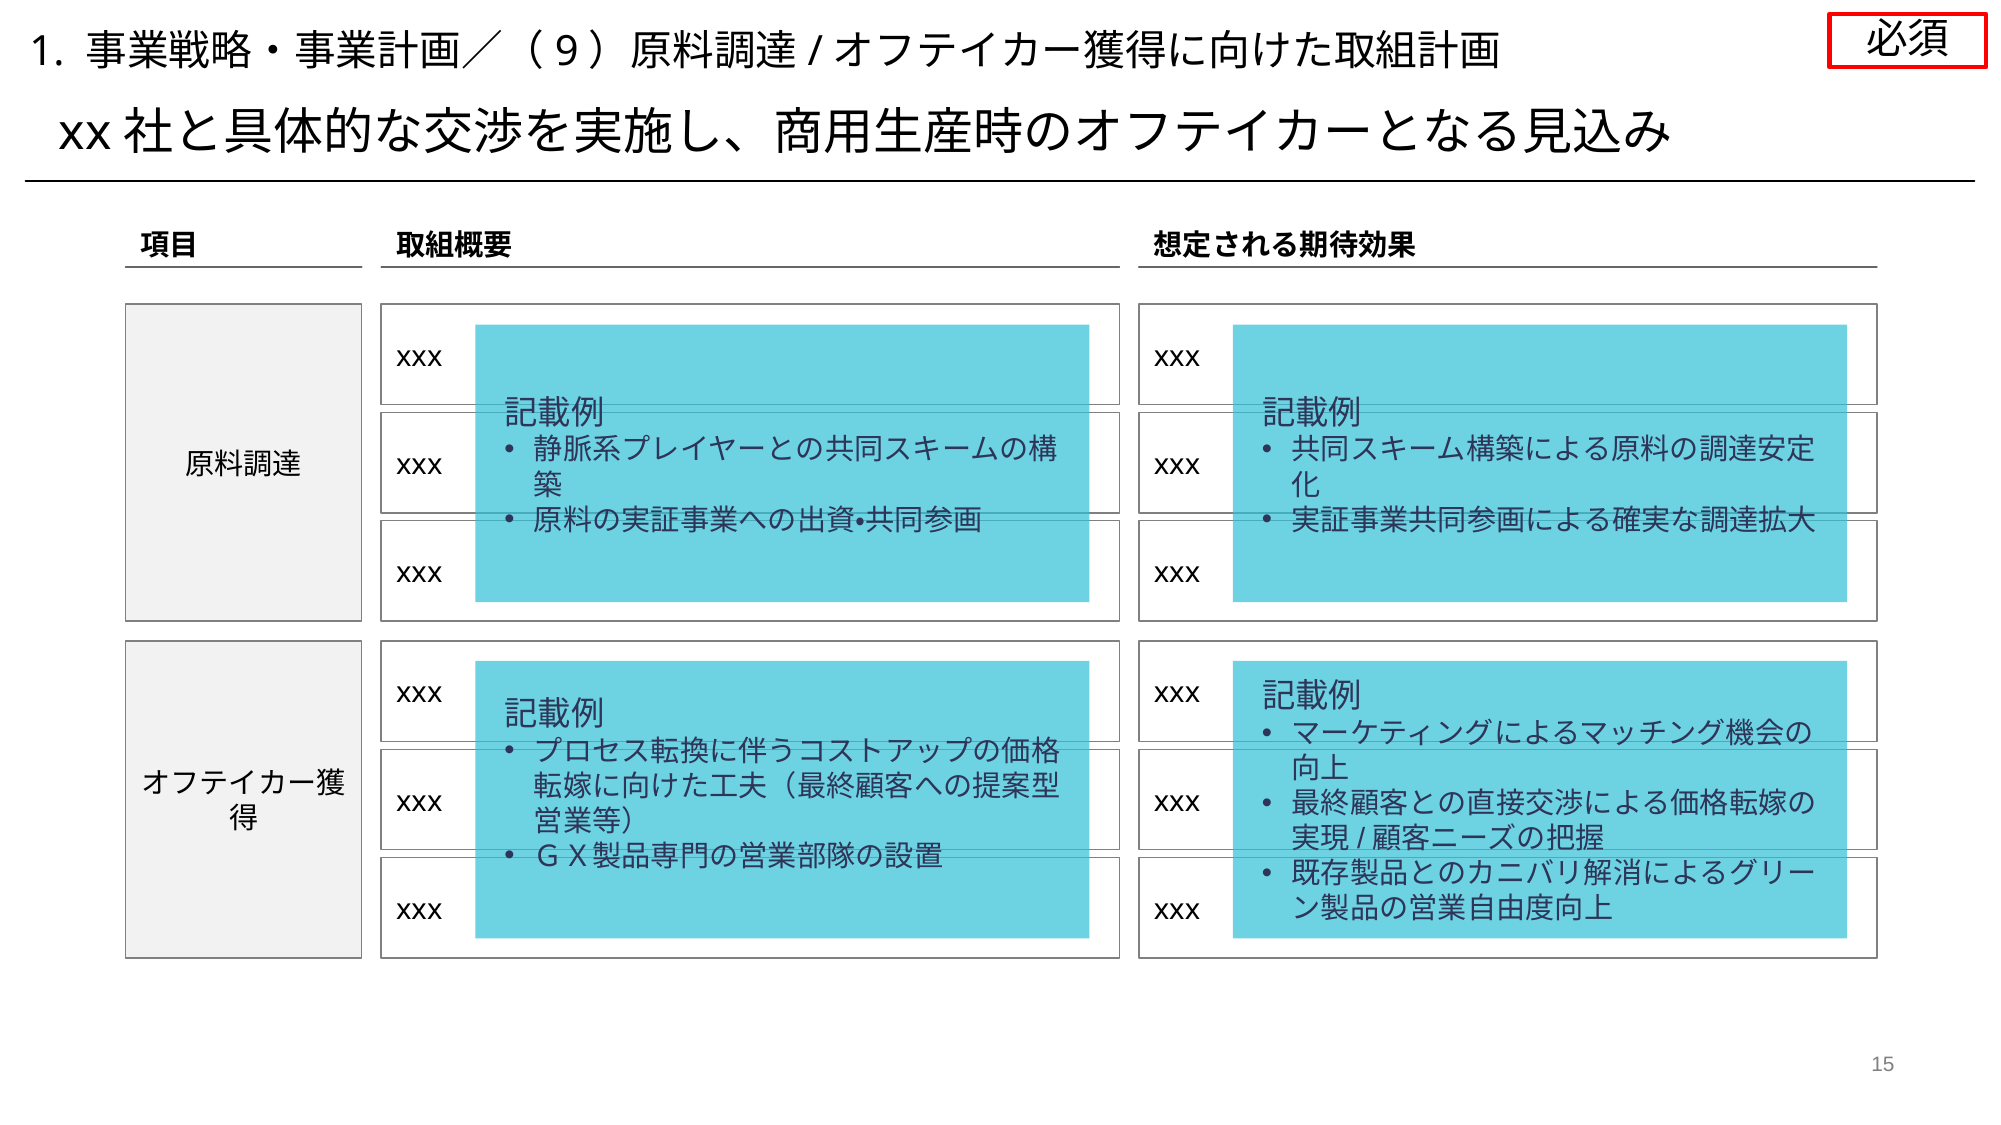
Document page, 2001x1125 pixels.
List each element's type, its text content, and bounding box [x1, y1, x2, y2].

text_box xxx [1848, 412, 1878, 514]
text_box xxx [1090, 412, 1120, 514]
text_box xxx [380, 412, 474, 514]
text_box xxx [380, 857, 1120, 959]
text_box 記載例 共同スキーム構築による原料の調達安定化 実証事業共同参画による確実な調達拡大 [1232, 324, 1848, 603]
text_box 記載例 マーケティングによるマッチング機会の向上 最終顧客との直接交渉による価格転嫁の実現/顧客ニーズの把握 既存製品とのカニバリ解消によるグリーン製品の営業自由度向上 [1232, 660, 1848, 939]
text_box xxx [1138, 303, 1878, 405]
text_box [125, 219, 362, 268]
text_box 原料調達 [125, 303, 363, 622]
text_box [380, 219, 1120, 268]
text_box 記載例 プロセス転換に伴うコストアップの価格転嫁に向けた工夫（最終顧客への提案型営業等） ＧＸ製品専門の営業部隊の設置 [474, 660, 1090, 939]
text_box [1138, 219, 1878, 268]
text_box xxx [1138, 640, 1878, 742]
text_box xxx [1138, 520, 1878, 622]
text_box 必須 [1829, 13, 1986, 68]
text_box xxx [1138, 412, 1232, 514]
text_box xxx [1138, 857, 1878, 959]
text_box xxx [380, 520, 1120, 622]
text_box xxx [1138, 748, 1232, 851]
text_box xxx [1090, 748, 1120, 851]
text_box 1. 事業戦略・事業計画／（9）原料調達/オフテイカー獲得に向けた取組計画 [29, 29, 1823, 75]
text_box xx社と具体的な交渉を実施し、商用生産時のオフテイカーとなる見込み [59, 106, 1904, 161]
text_box 記載例 静脈系プレイヤーとの共同スキームの構築 原料の実証事業への出資・共同参画 [474, 324, 1090, 603]
text_box xxx [380, 748, 474, 851]
text_box xxx [1848, 748, 1878, 851]
text_box xxx [380, 640, 1120, 742]
text_box オフテイカー獲得 [125, 640, 363, 959]
text_box xxx [380, 303, 1120, 405]
